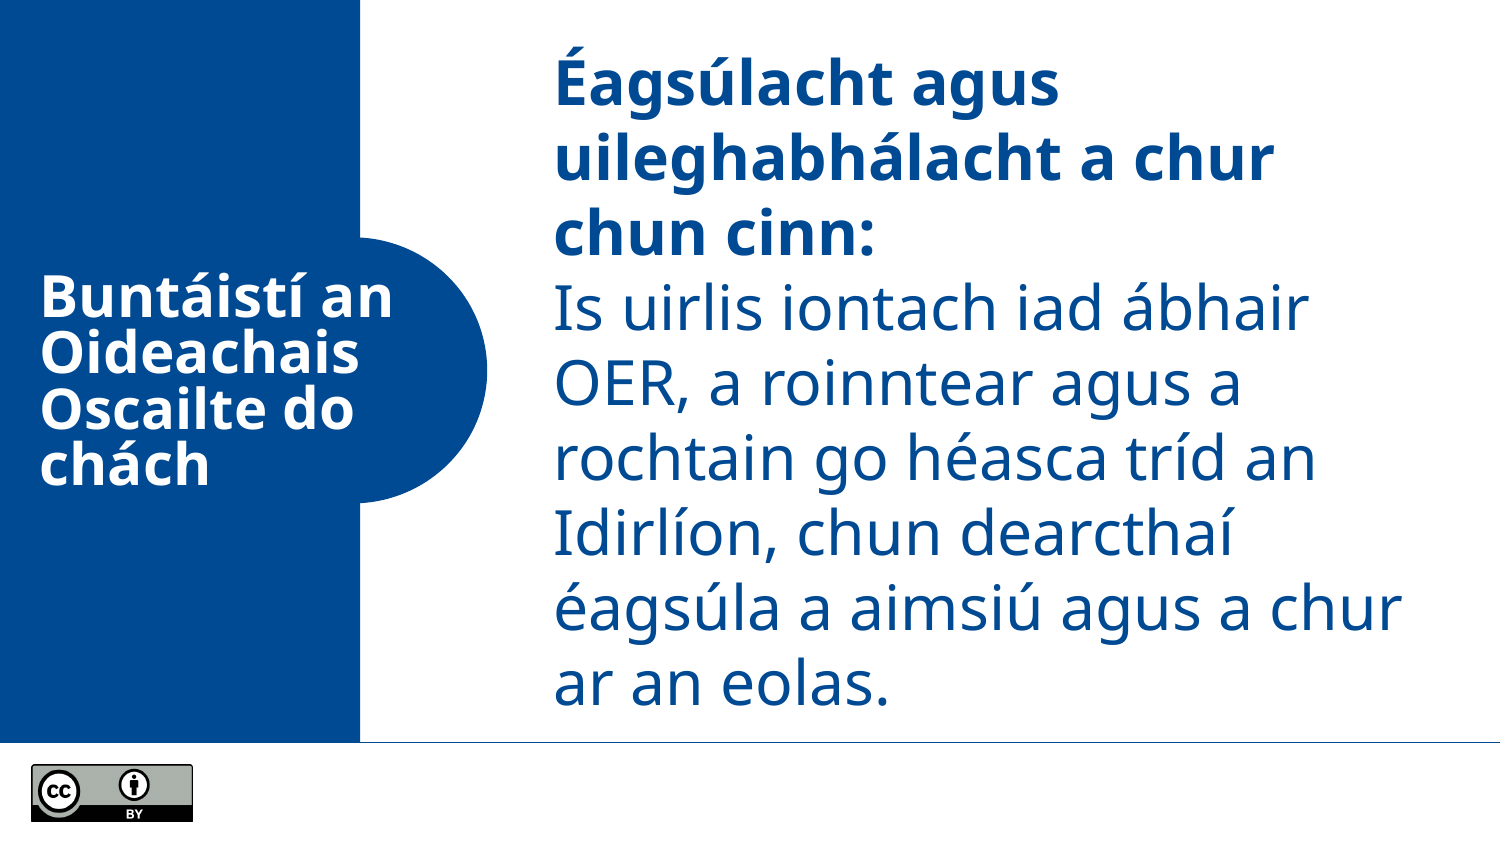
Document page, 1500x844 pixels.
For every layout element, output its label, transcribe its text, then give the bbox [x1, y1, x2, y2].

text_box Buntáistí an Oideachais Oscailte do chách [24, 258, 412, 513]
text_box Éagsúlacht agus uileghabhálacht a chur chun cinn: Is uirlis iontach iad ábhair OER, a roinntear agus a rochtain go héasca tríd an Idirlíon, chun dearcthaí éagsúla a aimsiú agus a chur ar an eolas. . [538, 27, 1427, 741]
picture [31, 764, 193, 822]
text_box [280, 237, 488, 490]
text_box [0, 0, 361, 742]
text_box [0, 750, 1500, 844]
